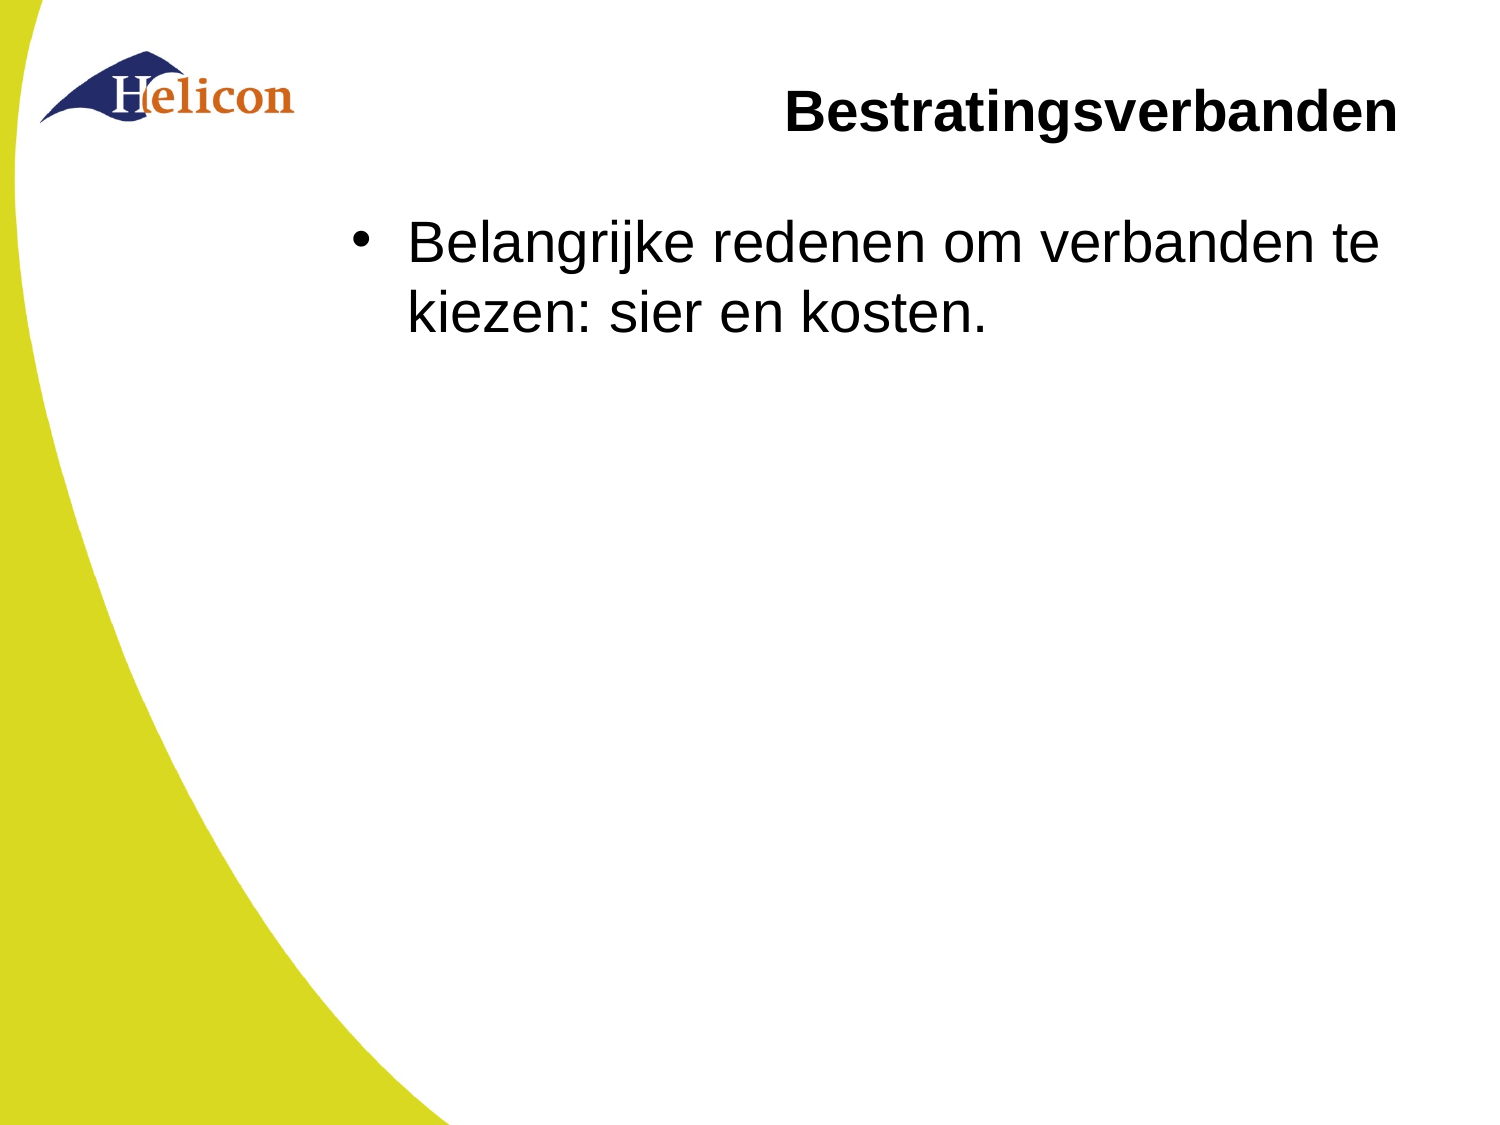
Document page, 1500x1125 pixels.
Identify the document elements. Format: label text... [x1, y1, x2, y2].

list Belangrijke redenen om verbanden te kiezen: sier en kosten. [336, 196, 1425, 1005]
picture [0, 0, 1500, 1125]
title Bestratingsverbanden [324, 54, 1415, 161]
